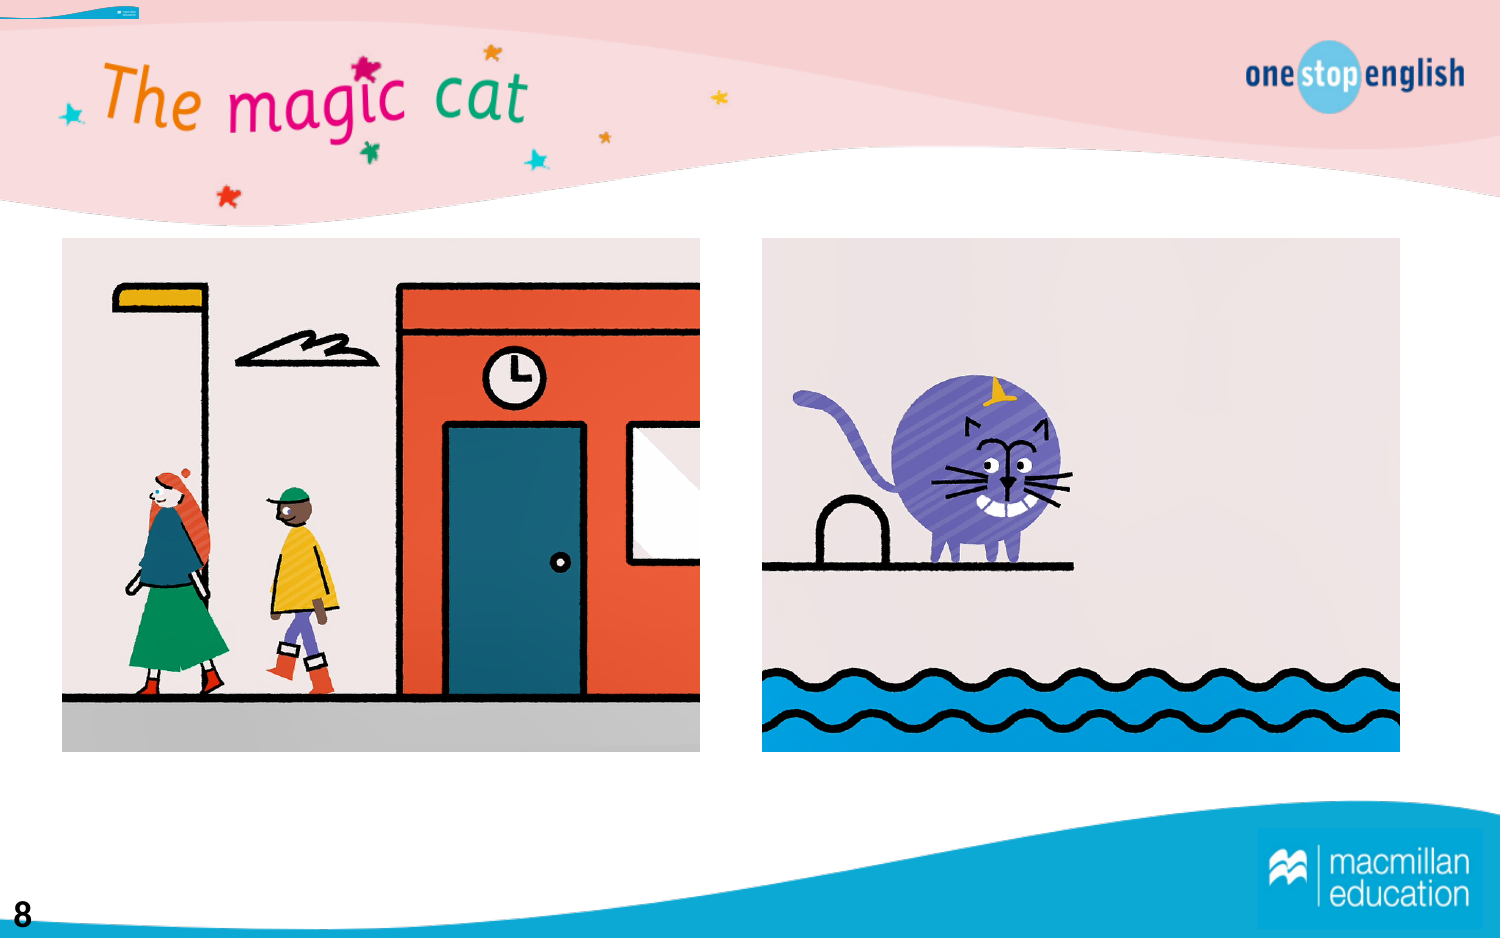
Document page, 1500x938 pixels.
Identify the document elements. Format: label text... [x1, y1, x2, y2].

picture [61, 238, 700, 752]
footer 8 [0, 887, 475, 938]
picture [761, 238, 1400, 692]
picture [761, 710, 1400, 733]
